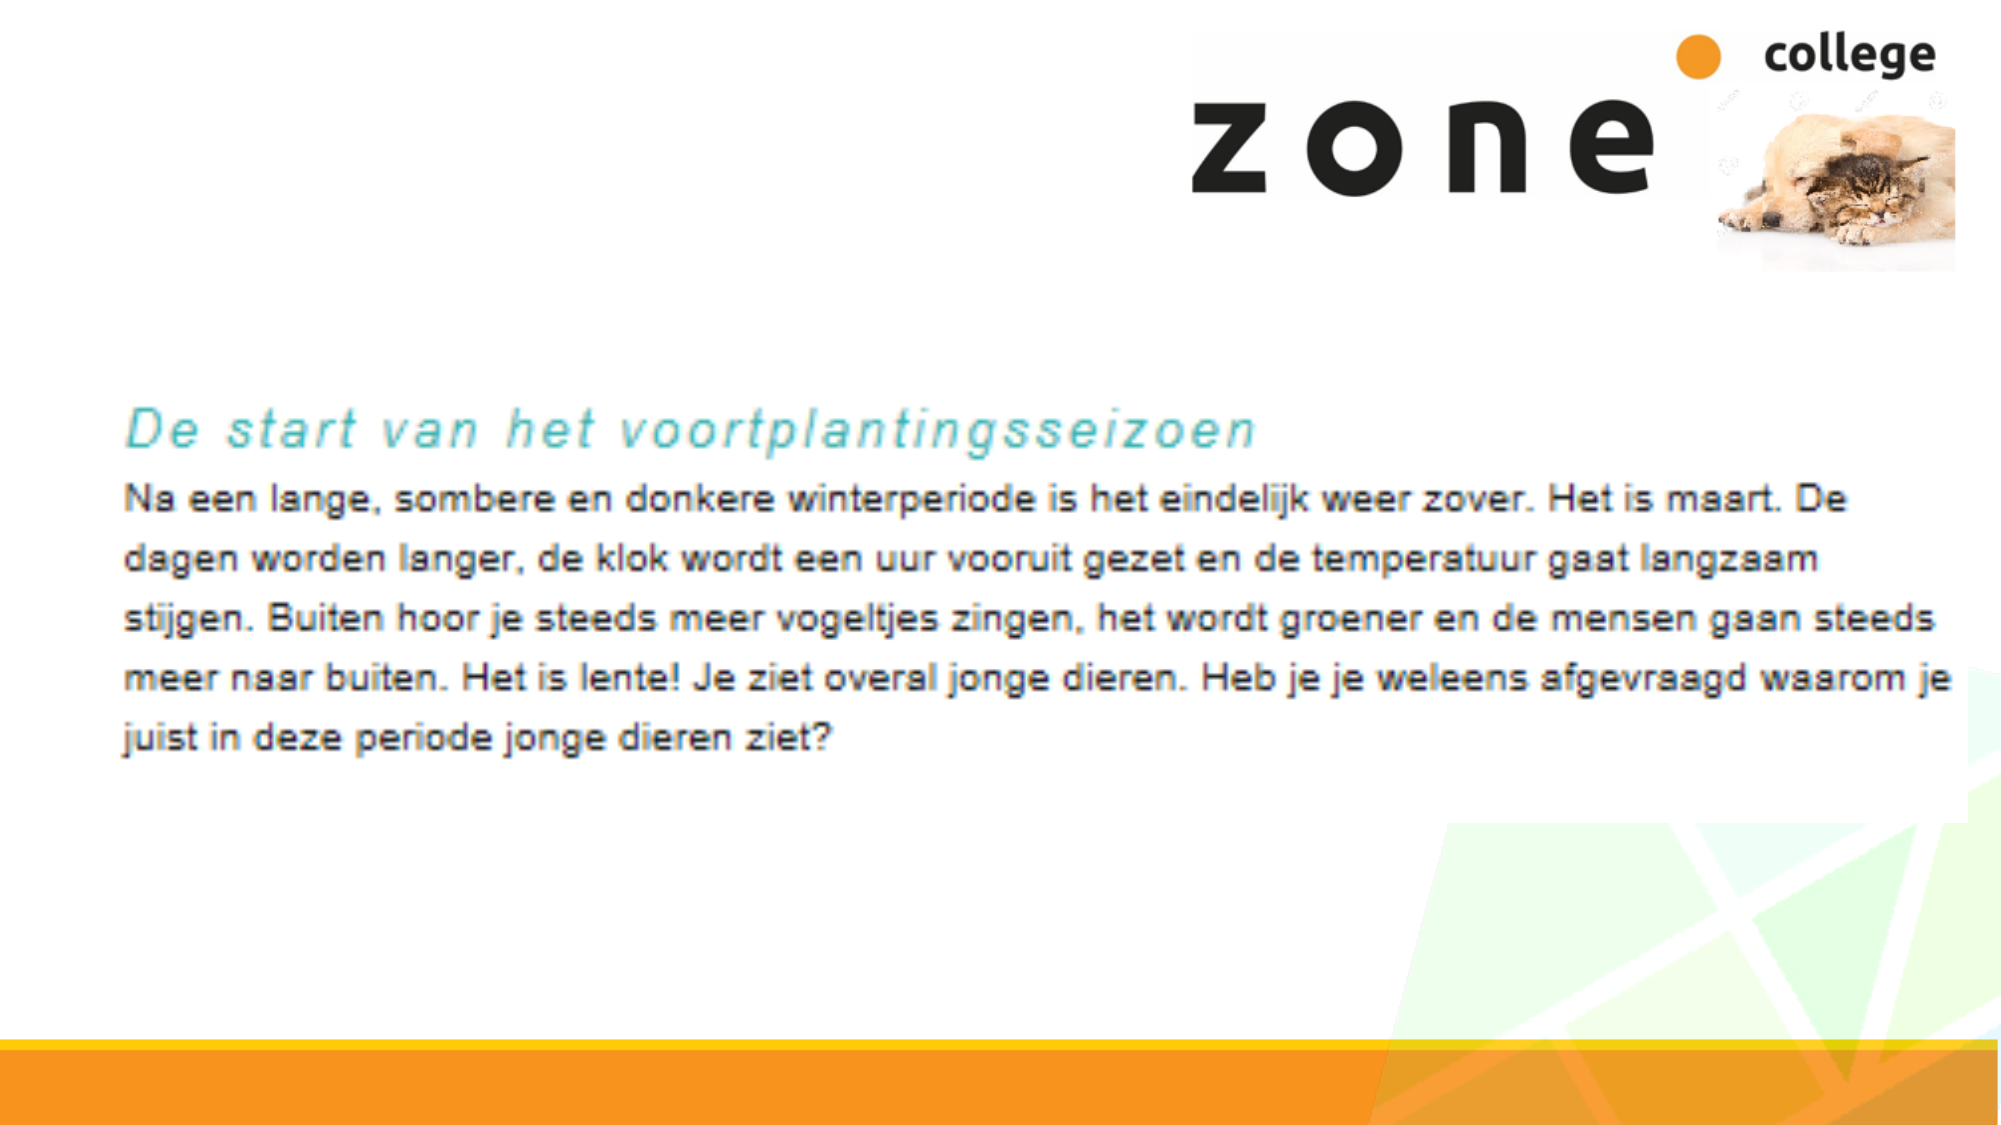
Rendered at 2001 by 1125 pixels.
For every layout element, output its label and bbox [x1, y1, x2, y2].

picture [0, 0, 2001, 1125]
list [90, 273, 1969, 823]
